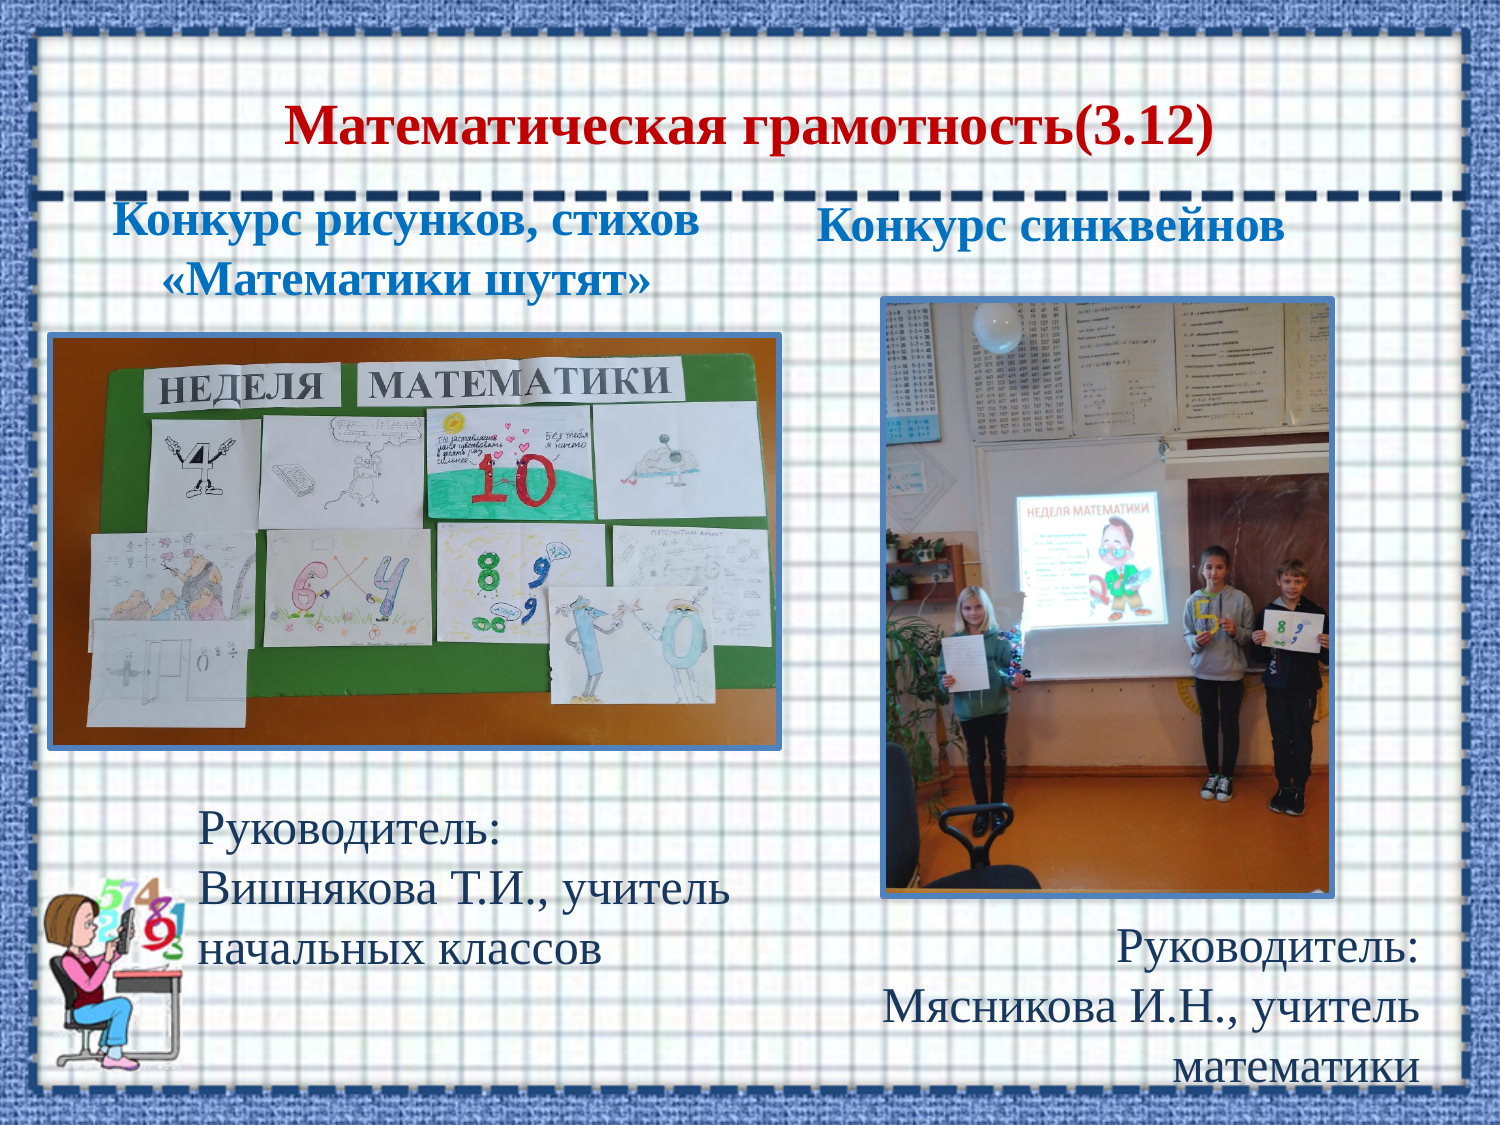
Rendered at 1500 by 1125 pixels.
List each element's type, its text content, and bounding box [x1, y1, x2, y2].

text_box Конкурс синквейнов [785, 184, 1317, 260]
list Конкурс рисунков, стихов «Математики шутят» [75, 208, 738, 313]
text_box Руководитель: Вишнякова Т.И., учитель начальных классов [183, 786, 809, 982]
picture [0, 0, 1500, 1125]
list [52, 337, 777, 745]
text_box Руководитель: Мясникова И.Н., учитель математики [749, 905, 1436, 1100]
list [811, 376, 1403, 820]
title Математическая грамотность(3.12) [75, 45, 1425, 188]
